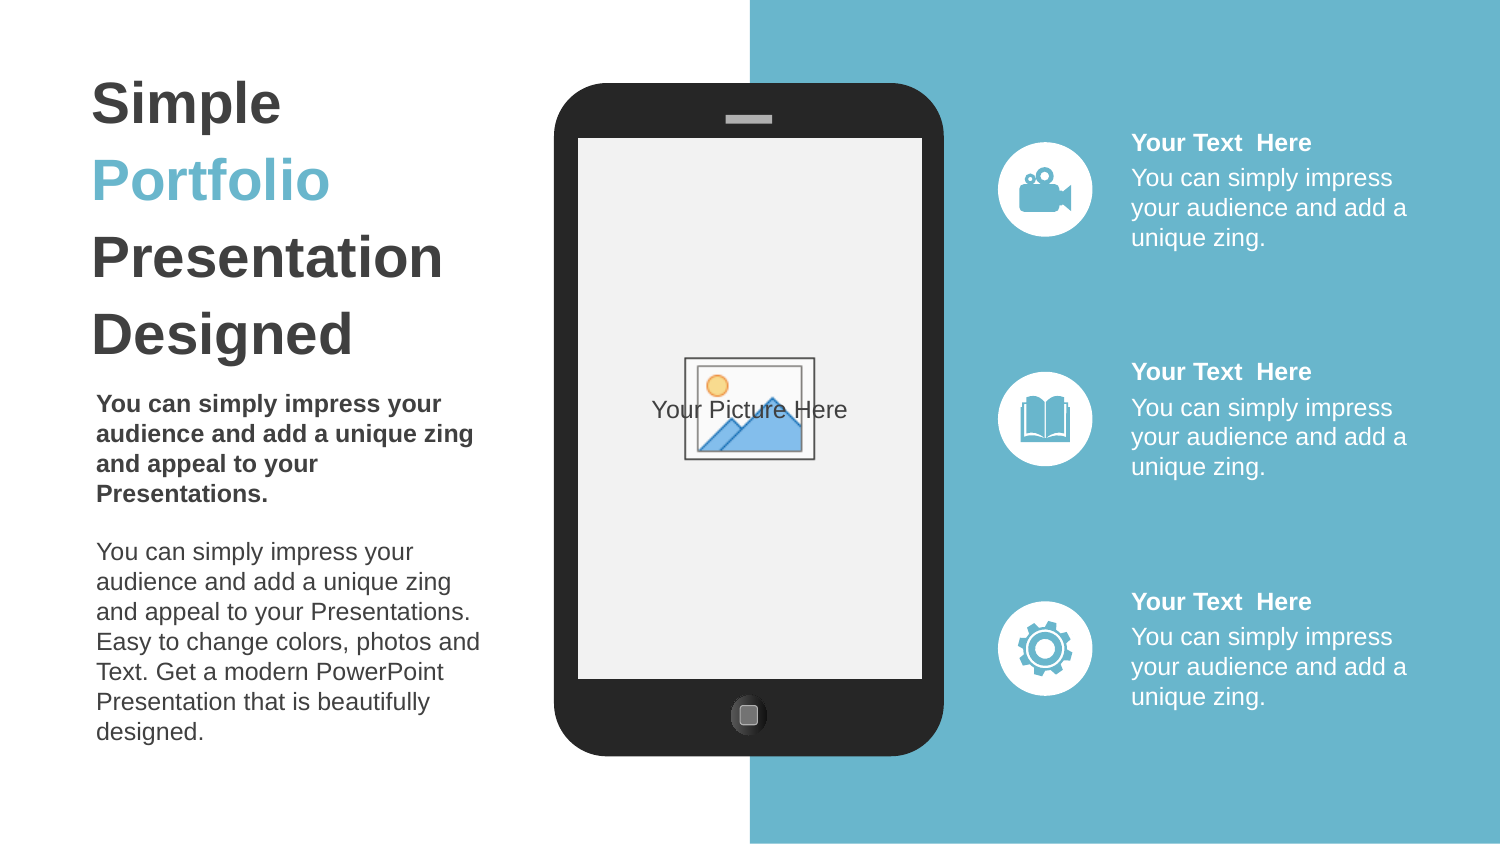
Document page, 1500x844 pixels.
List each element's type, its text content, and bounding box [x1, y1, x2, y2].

text_box [995, 369, 1095, 469]
text_box [1017, 165, 1074, 214]
text_box You can simply impress your audience and add a unique zing and appeal to your Presentations. Easy to change colors, photos and Text. Get a modern PowerPoint Presentation that is beautifully designed. [81, 528, 507, 753]
text_box Simple Portfolio Presentation Designed [76, 55, 502, 369]
text_box You can simply impress your audience and add a unique zing and appeal to your Presentations. [81, 380, 501, 515]
text_box [995, 599, 1095, 698]
text_box [1015, 618, 1075, 679]
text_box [1115, 577, 1432, 720]
picture [578, 138, 922, 680]
text_box [1018, 393, 1073, 445]
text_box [1115, 348, 1432, 490]
text_box [995, 140, 1095, 239]
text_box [1115, 118, 1432, 261]
